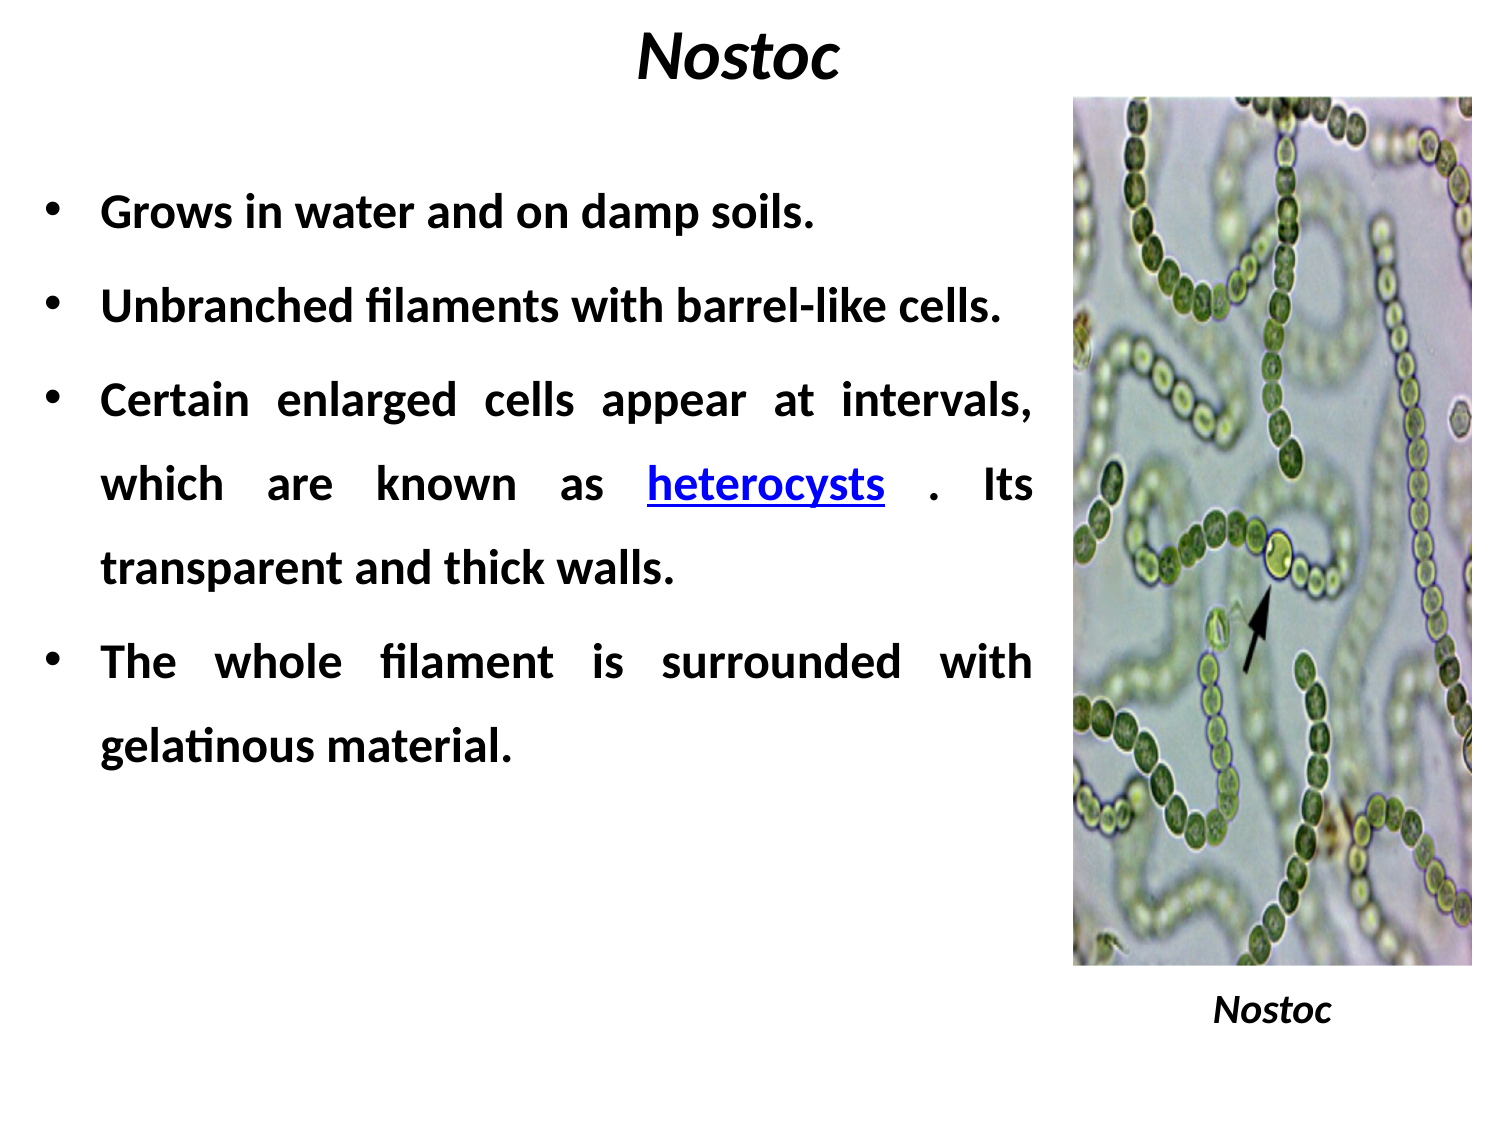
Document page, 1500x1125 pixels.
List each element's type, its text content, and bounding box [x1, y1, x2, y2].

subtitle Grows in water and on damp soils. Unbranched filaments with barrel-like cells. Certain enlarged cells appear at intervals, which are known as heterocysts . Its transparent and thick walls. The whole filament is surrounded with gelatinous material. [29, 146, 1049, 847]
title Nostoc [135, 0, 1341, 102]
text_box Nostoc [1138, 965, 1407, 1048]
picture [837, 98, 1500, 965]
